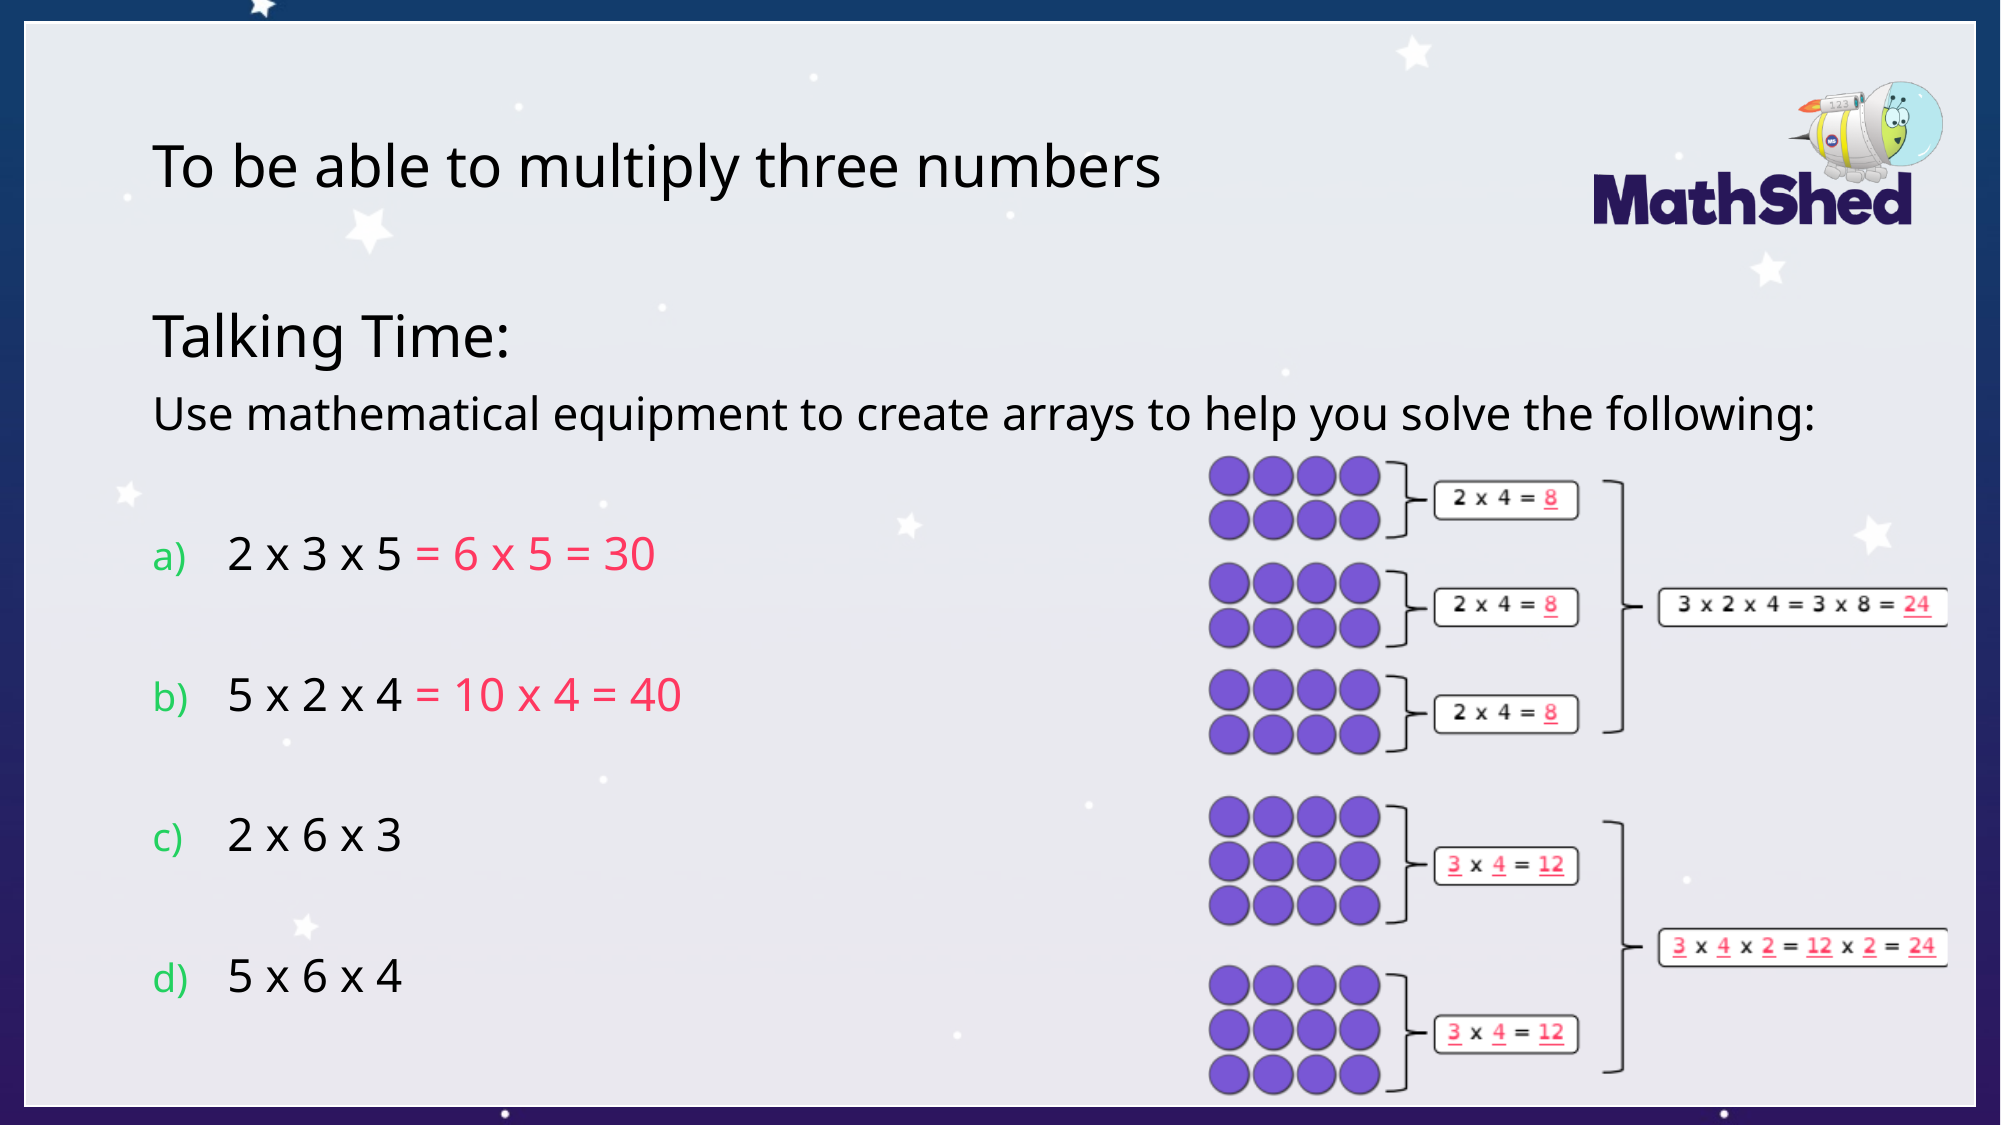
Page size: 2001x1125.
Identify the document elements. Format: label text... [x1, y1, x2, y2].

list Talking Time: Use mathematical equipment to create arrays to help you solve the following: 2 x 3 x 5 = 6 x 5 = 30 5 x 2 x 4 = 10 x 4 = 40 2 x 6 x 3 5 x 6 x 4 [137, 299, 1863, 1014]
text_box [1496, 387, 1648, 454]
title To be able to multiply three numbers [137, 59, 1578, 278]
picture [0, 0, 2001, 1125]
